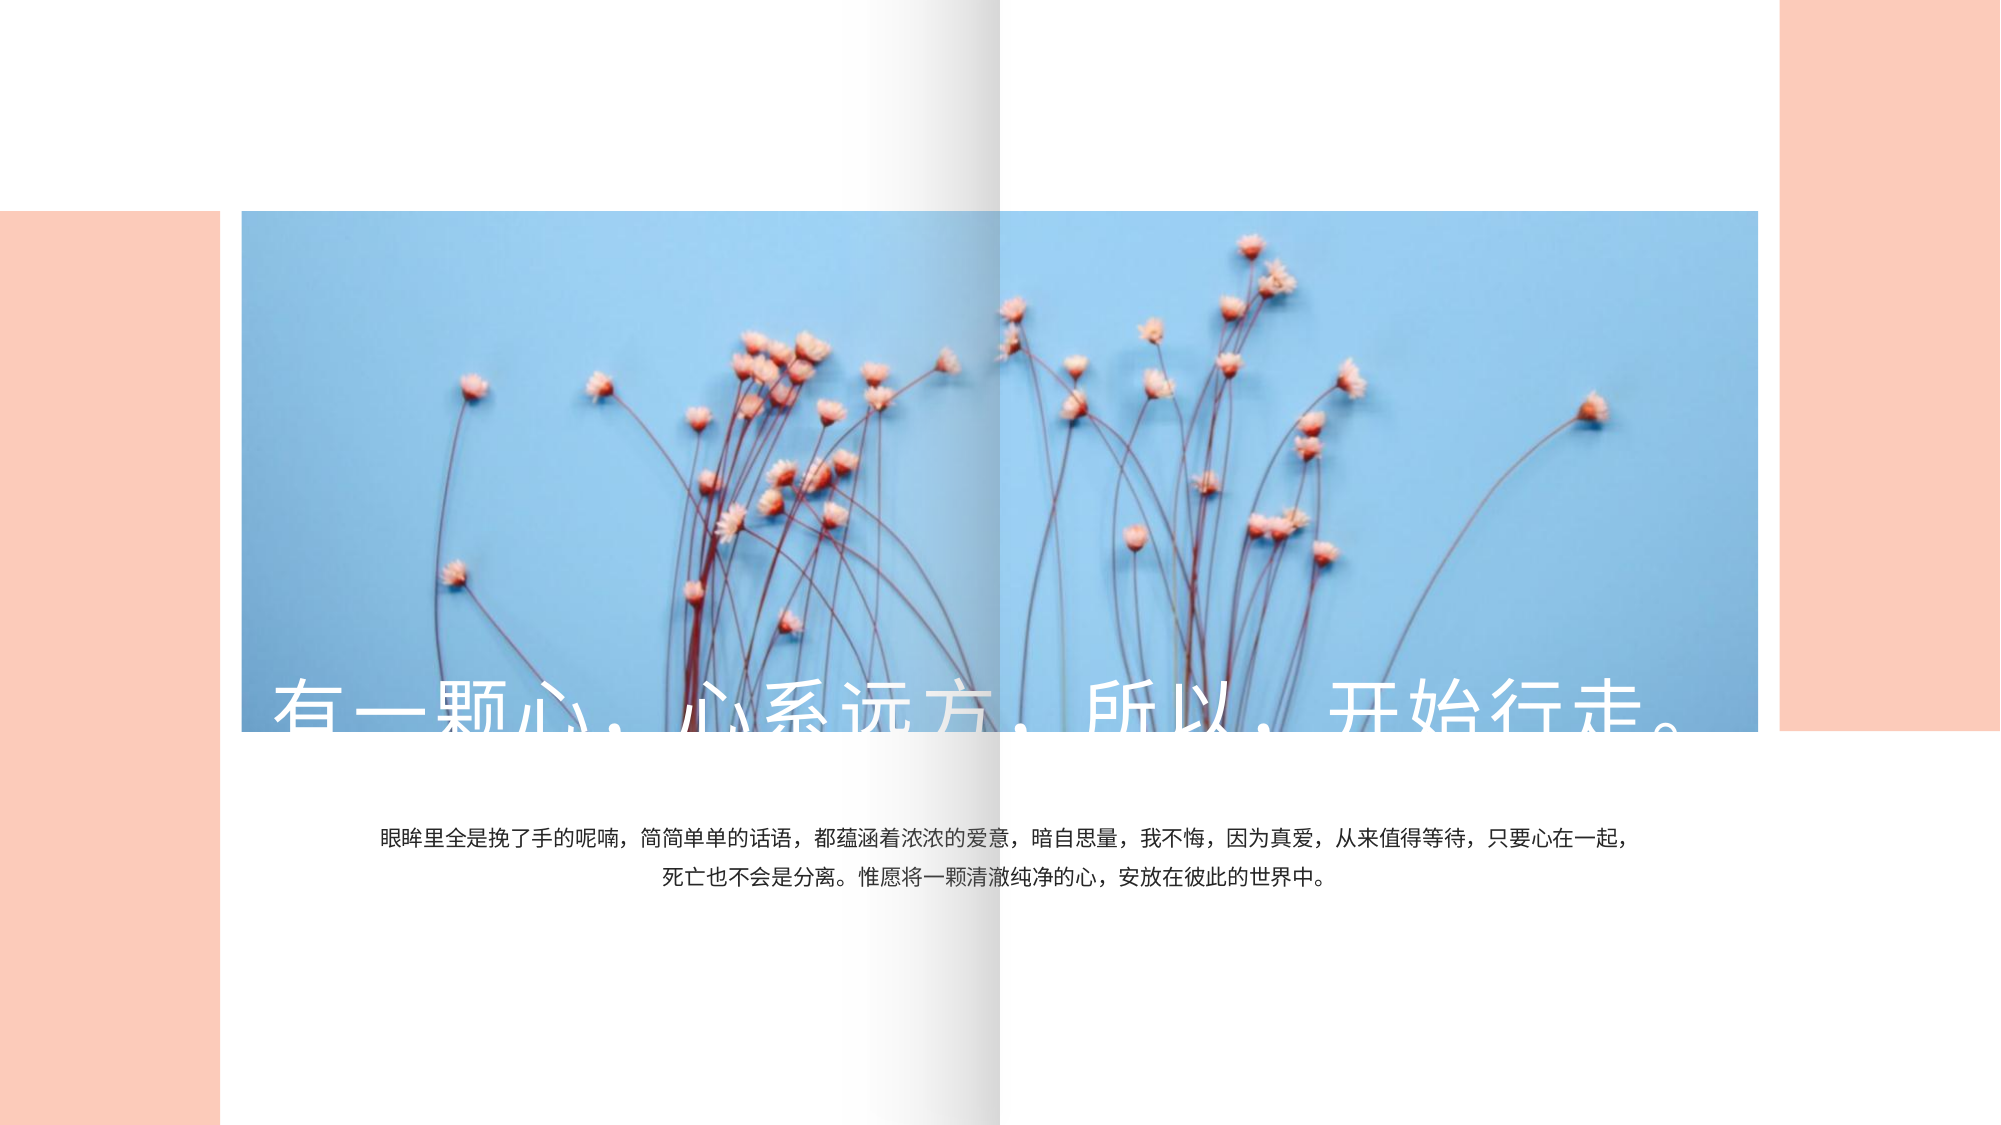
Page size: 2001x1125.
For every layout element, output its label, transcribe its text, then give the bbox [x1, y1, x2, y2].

text_box 有一颗心，心系远方，所以，开始行走。 [1003, 658, 1836, 764]
text_box 眼眸里全是挽了手的呢喃，简简单单的话语，都蕴涵着浓浓的爱意，暗自思量，我不悔，因为真爱，从来值得等待，只要心在一起，死亡也不会是分离。惟愿将一颗清澈纯净的心，安放在彼此的世界中。 [1003, 804, 1640, 898]
text_box [0, 0, 1000, 1125]
text_box [1779, 0, 2000, 732]
picture [241, 210, 1759, 732]
